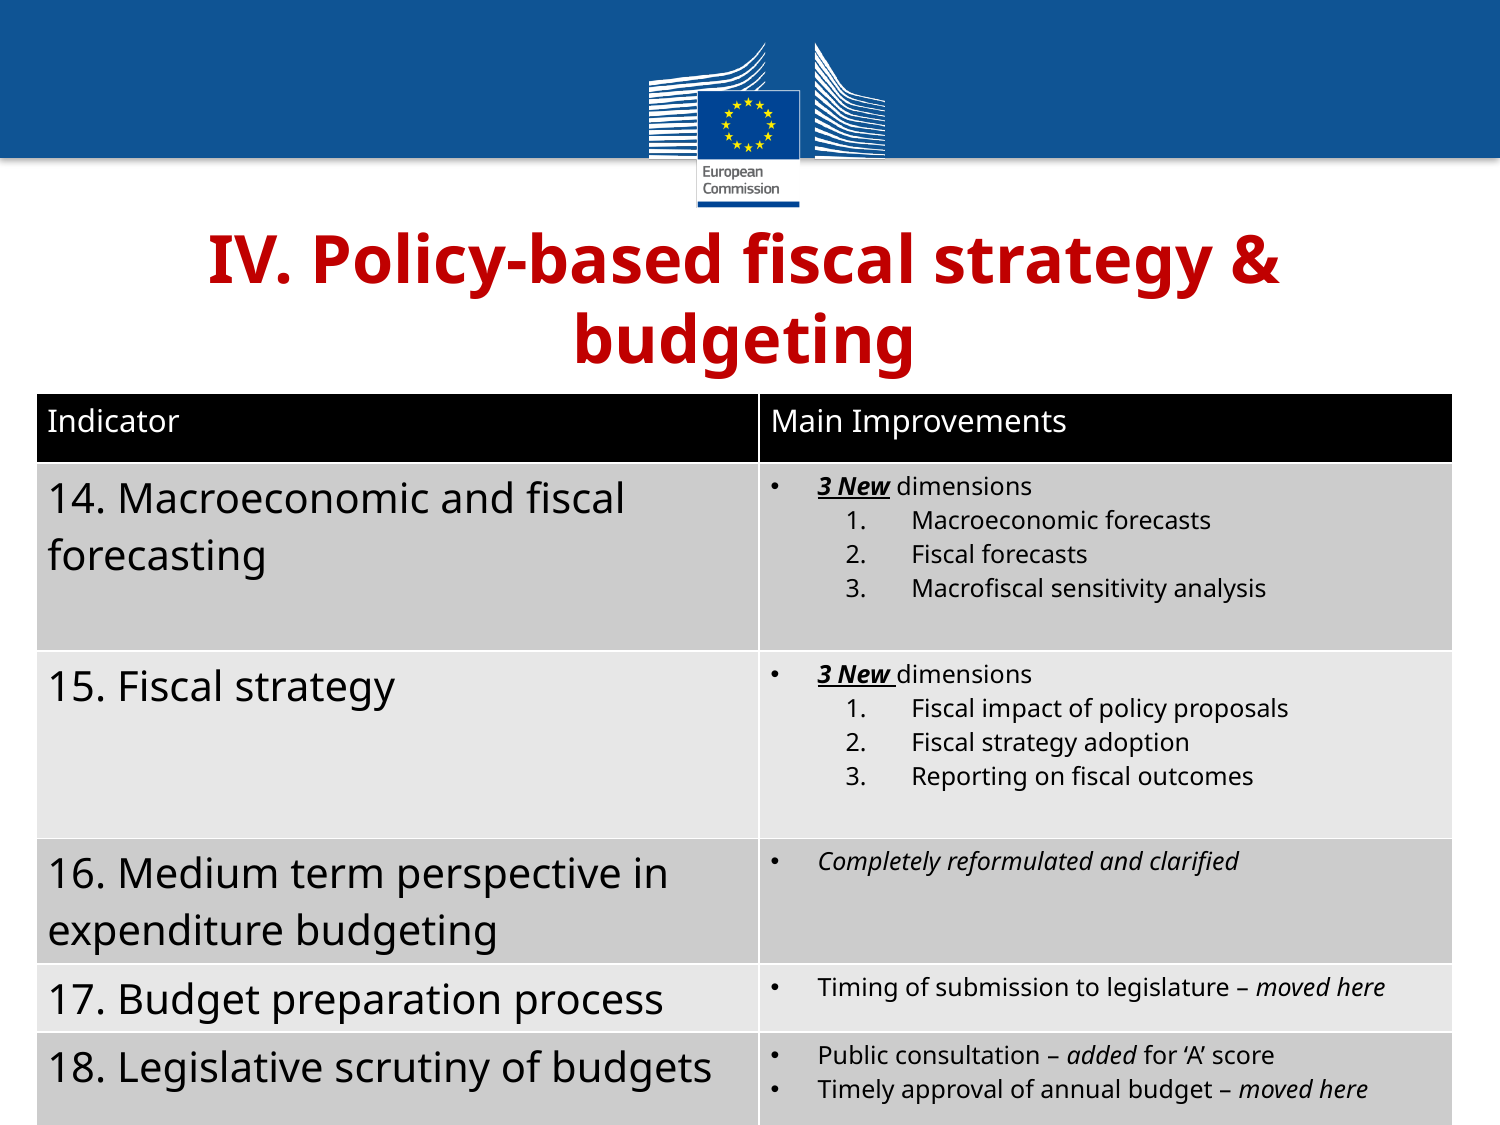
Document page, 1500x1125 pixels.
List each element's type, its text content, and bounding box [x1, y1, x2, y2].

table_cell 18. Legislative scrutiny of budgets [37, 1033, 758, 1125]
table_cell 3 New dimensions Macroeconomic forecasts Fiscal forecasts Macrofiscal sensitivity analysis [760, 464, 1452, 650]
table_header Main Improvements [760, 394, 1452, 462]
table_cell Public consultation – added for ‘A’ score Timely approval of annual budget – moved here [760, 1033, 1452, 1125]
table_header Indicator [37, 394, 758, 462]
table_cell Completely reformulated and clarified [760, 839, 1452, 963]
table_cell 16. Medium term perspective in expenditure budgeting [37, 839, 758, 963]
title IV. Policy-based fiscal strategy & budgeting [64, 218, 1425, 376]
picture [649, 42, 885, 208]
table_cell 15. Fiscal strategy [37, 652, 758, 838]
table_cell 14. Macroeconomic and fiscal forecasting [37, 464, 758, 650]
table_cell 17. Budget preparation process [37, 965, 758, 1031]
table_cell Timing of submission to legislature – moved here [760, 965, 1452, 1031]
slide_number 11 [1074, 1024, 1426, 1103]
table_cell 3 New dimensions Fiscal impact of policy proposals Fiscal strategy adoption Reporting on fiscal outcomes [760, 652, 1452, 838]
